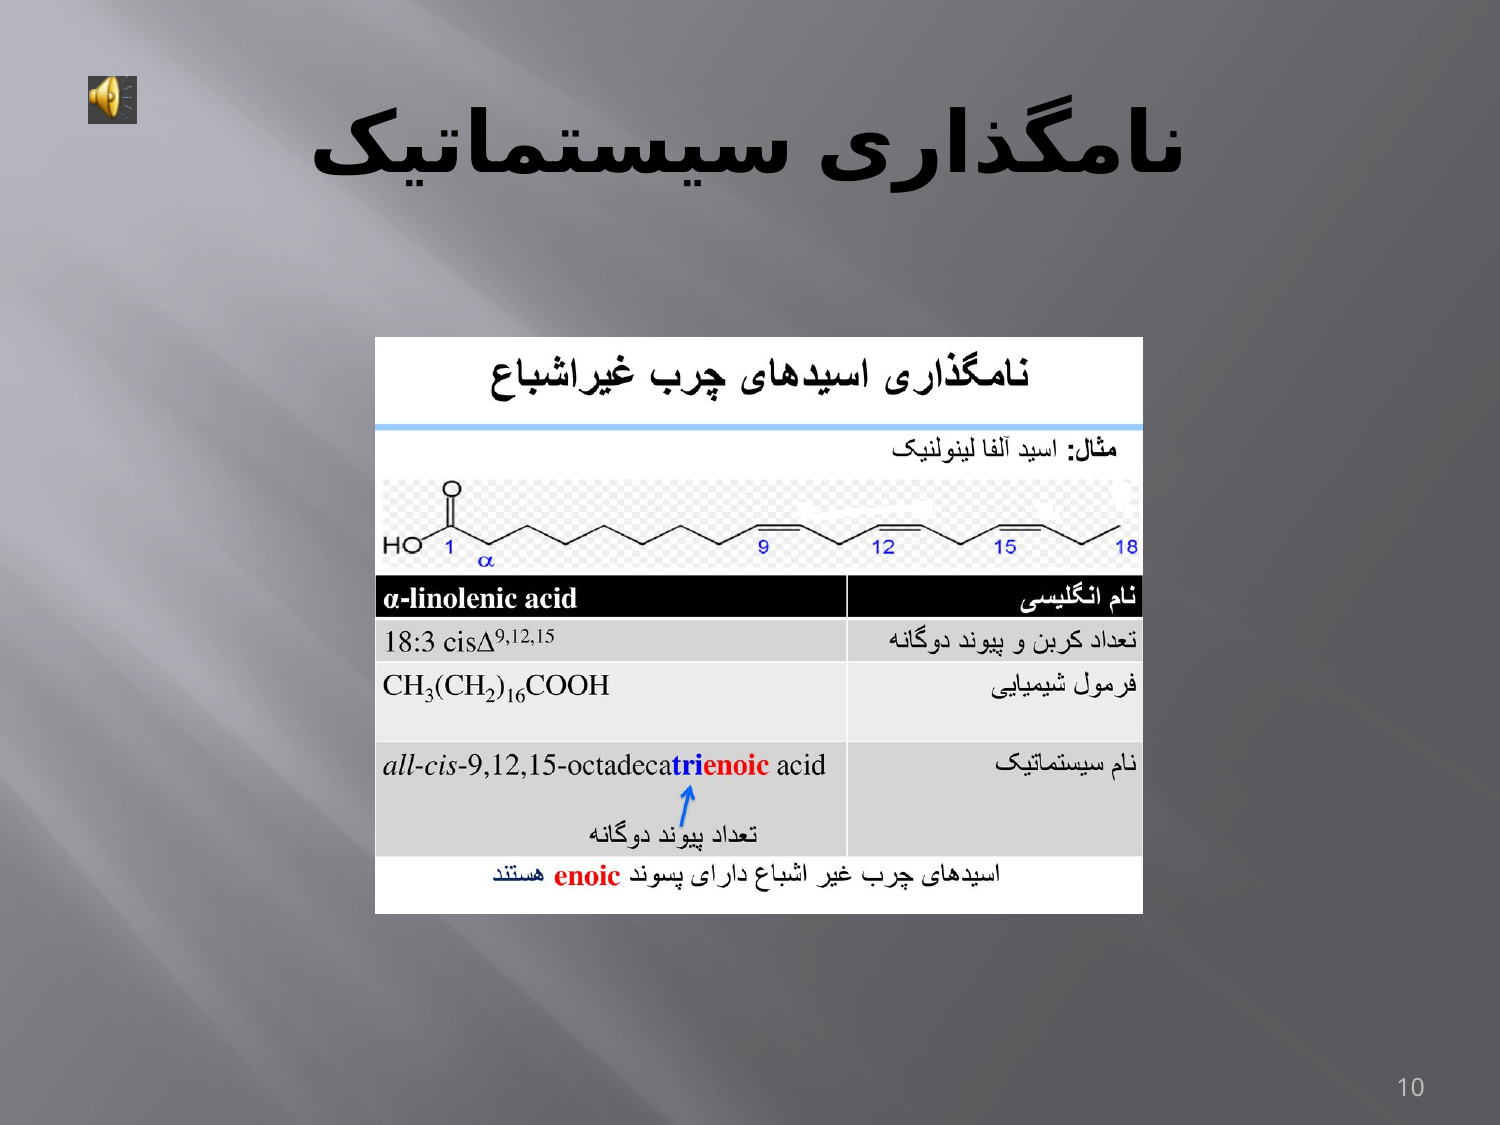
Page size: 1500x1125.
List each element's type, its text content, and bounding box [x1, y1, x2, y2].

picture [87, 74, 138, 126]
slide_number 10 [1299, 1052, 1425, 1113]
title نامگذاری سیستماتیک [75, 45, 1425, 233]
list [374, 337, 1144, 914]
